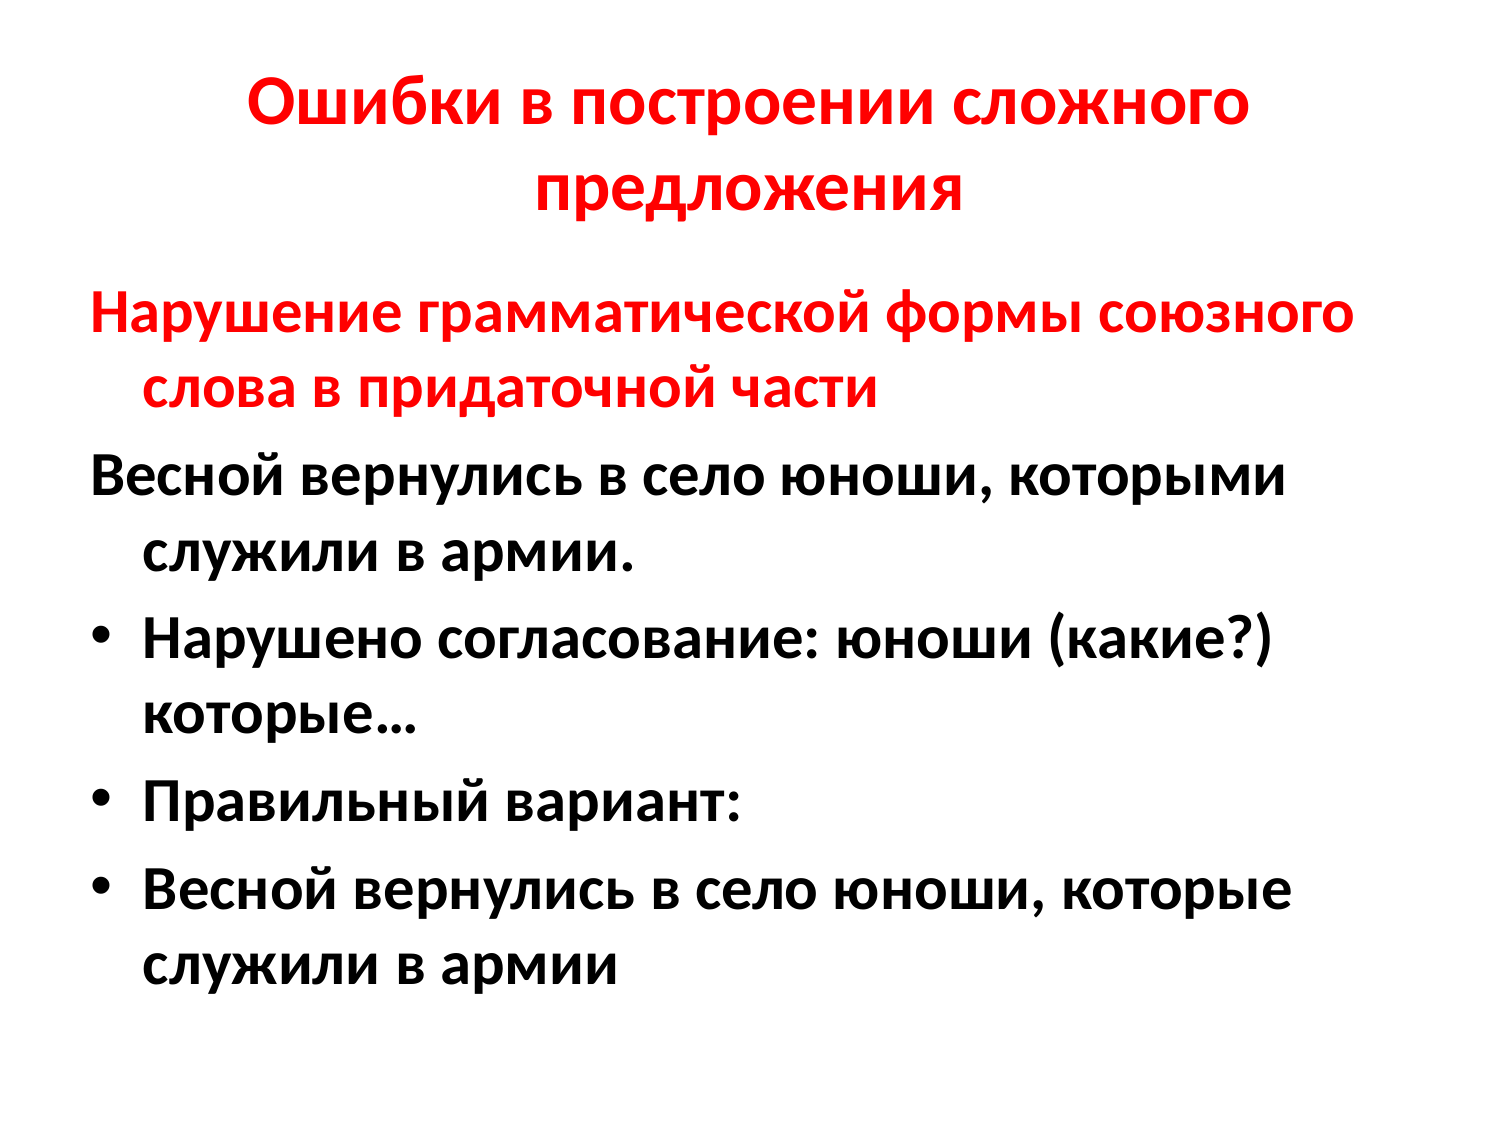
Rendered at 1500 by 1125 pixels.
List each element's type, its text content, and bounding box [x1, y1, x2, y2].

title Ошибки в построении сложного предложения [75, 45, 1425, 233]
list Нарушение грамматической формы союзного слова в придаточной части Весной вернулись в село юноши, которыми служили в армии. Нарушено согласование: юноши (какие?) которые… Правильный вариант: Весной вернулись в село юноши, которые служили в армии [75, 262, 1425, 1005]
